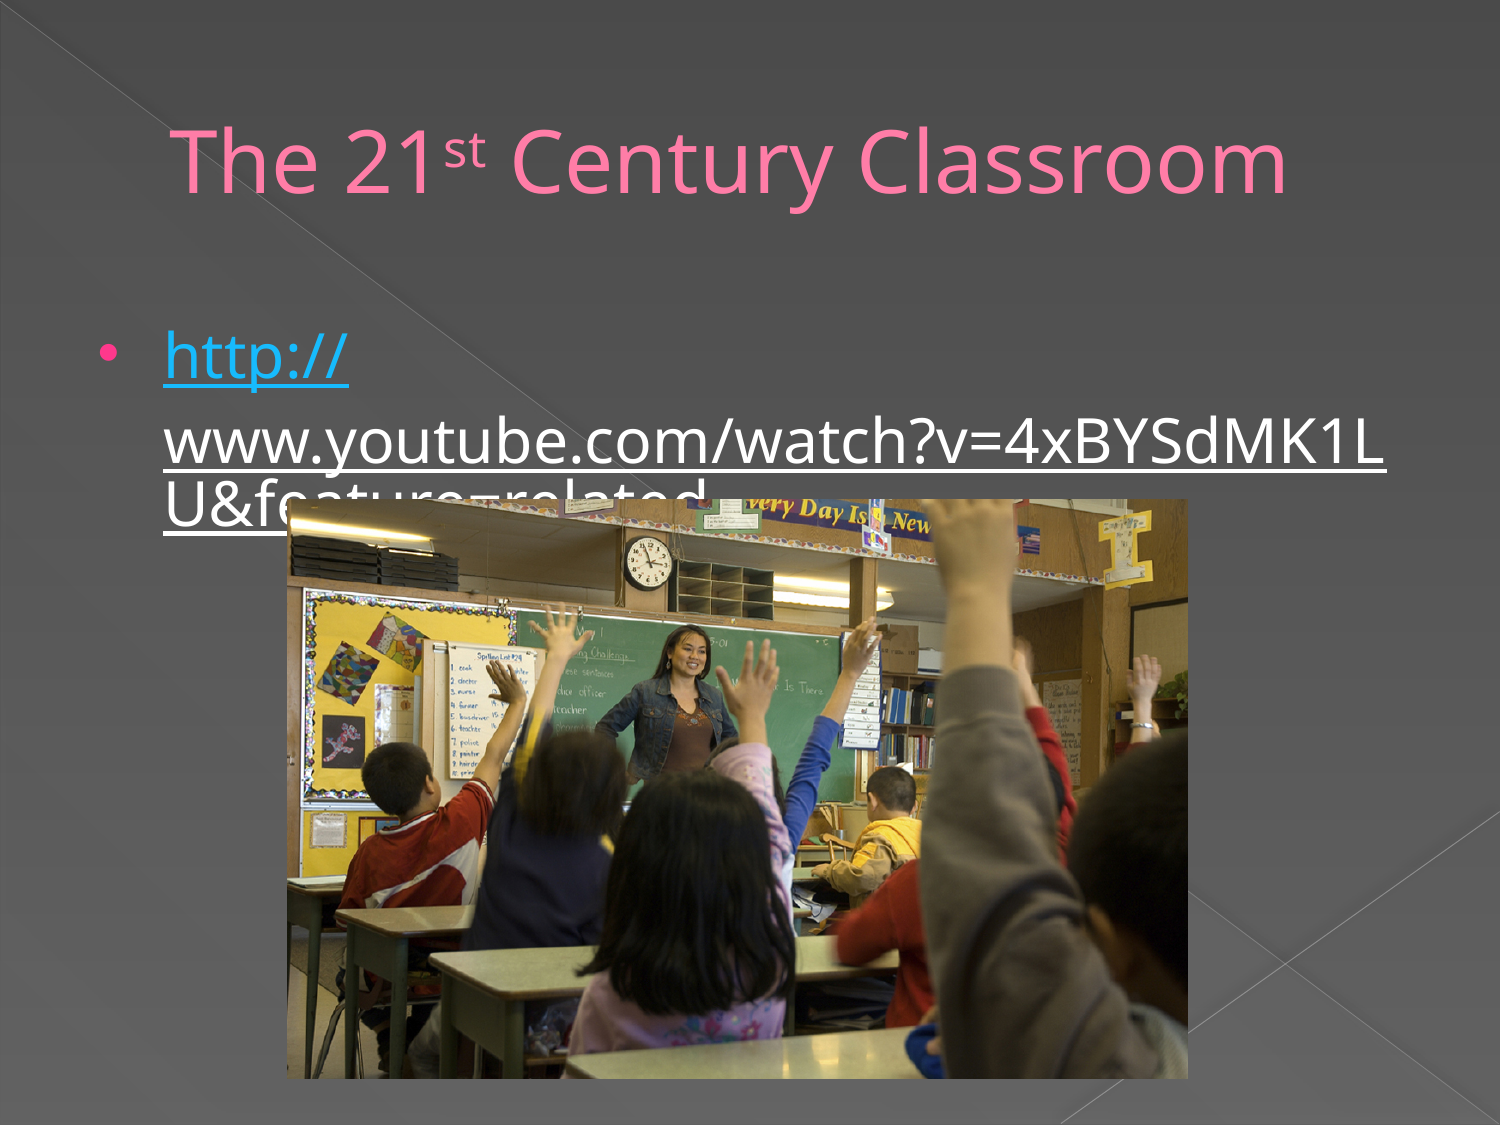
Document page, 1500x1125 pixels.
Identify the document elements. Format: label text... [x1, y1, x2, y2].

picture [287, 499, 1188, 1079]
title The 21st Century Classroom [75, 43, 1425, 274]
list http://www.youtube.com/watch?v=4xBYSdMK1LU&feature=related [75, 308, 1425, 1059]
